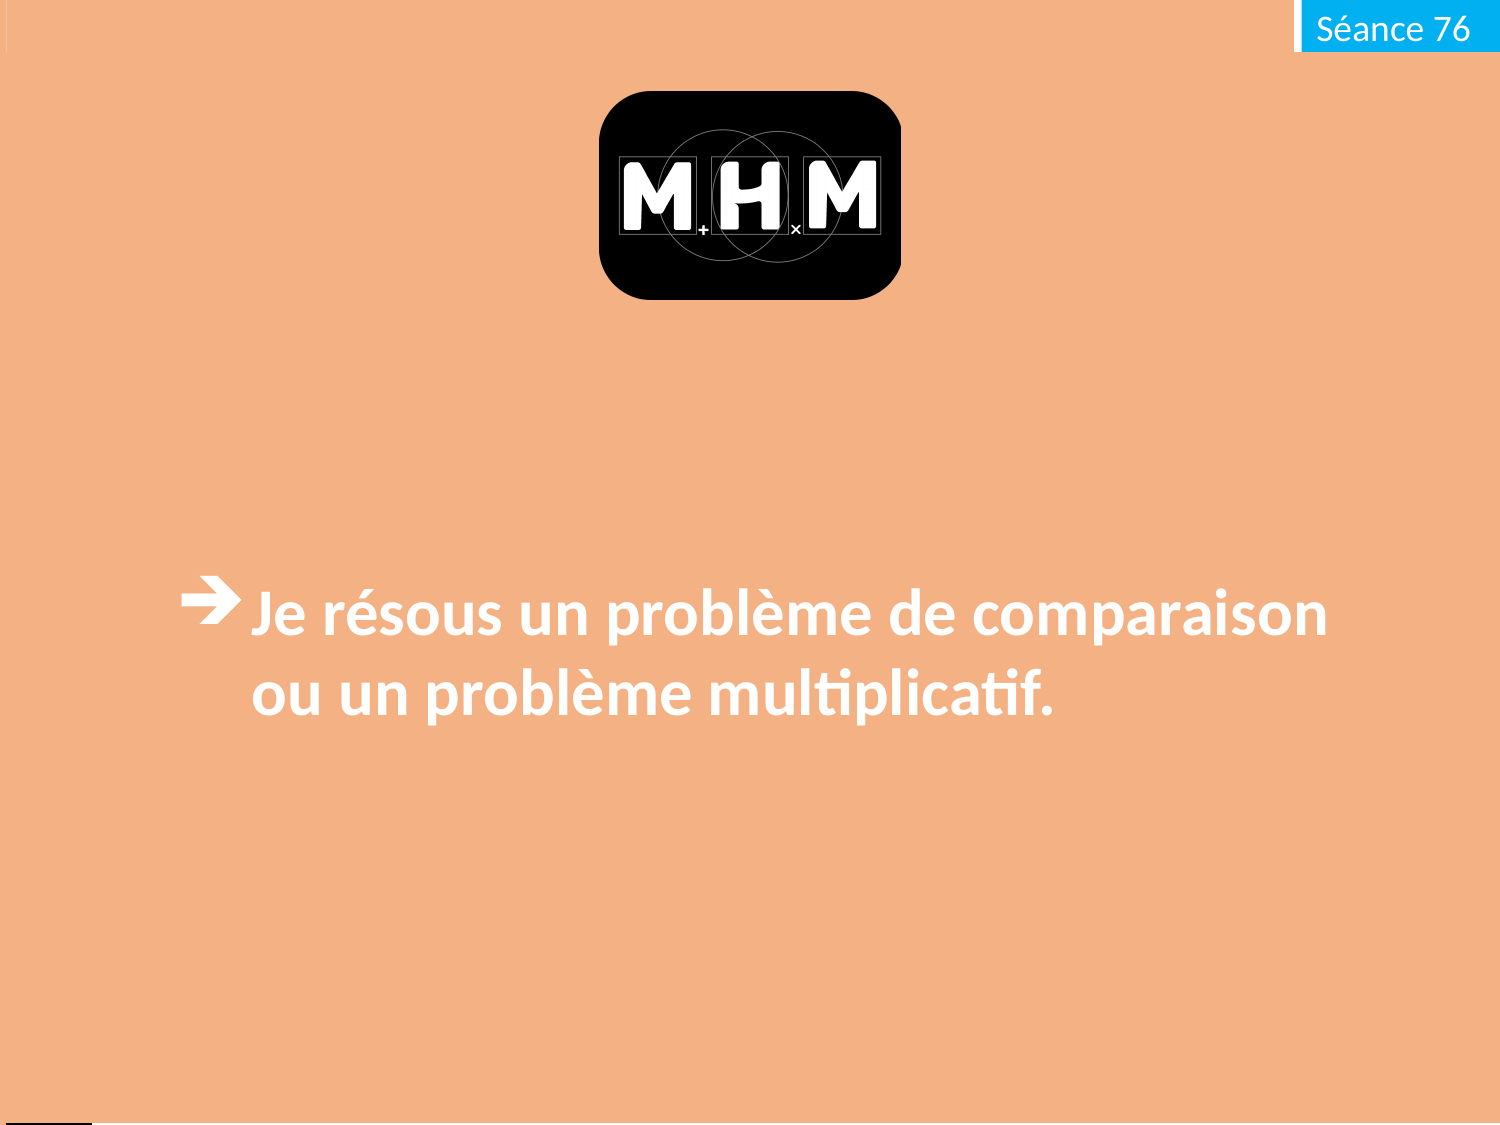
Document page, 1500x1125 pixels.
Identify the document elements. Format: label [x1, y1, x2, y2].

text_box [0, 51, 1500, 1124]
